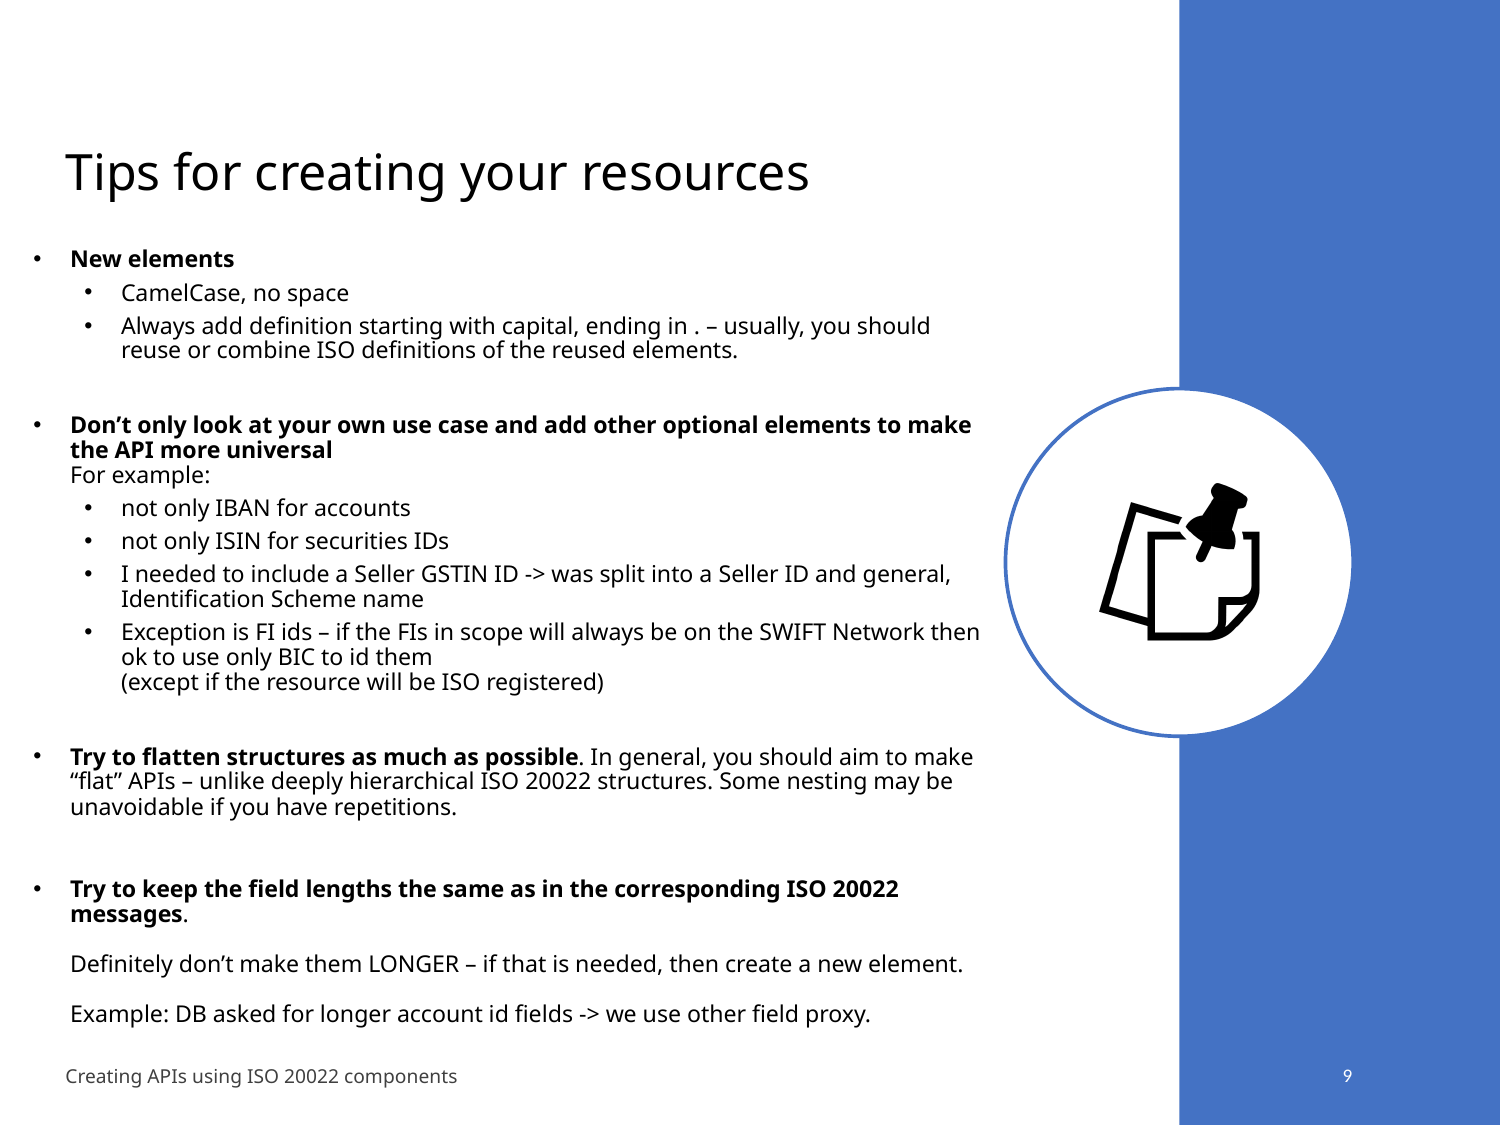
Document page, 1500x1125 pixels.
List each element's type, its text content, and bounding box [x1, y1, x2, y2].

footer Creating APIs using ISO 20022 components [50, 1053, 653, 1099]
text_box [1004, 387, 1355, 738]
slide_number 9 [1242, 1052, 1368, 1098]
list New elements CamelCase, no space Always add definition starting with capital, ending in . – usually, you should reuse or combine ISO definitions of the reused elements. Don’t only look at your own use case and add other optional elements to make the API more universal For example: not only IBAN for accounts not only ISIN for securities IDs I needed to include a Seller GSTIN ID -> was split into a Seller ID and general, Identification Scheme name Exception is FI ids – if the FIs in scope will always be on the SWIFT Network then ok to use only BIC to id them (except if the resource will be ISO registered) Try to flatten structures as much as possible. In general, you should aim to make “flat” APIs – unlike deeply hierarchical ISO 20022 structures. Some nesting may be unavoidable if you have repetitions. Try to keep the field lengths the same as in the corresponding ISO 20022 messages. Definitely don’t make them LONGER – if that is needed, then create a new element. Example: DB asked for longer account id fields -> we use other field proxy. [18, 240, 1000, 1037]
title Tips for creating your resources [50, 126, 970, 223]
text_box [1178, 0, 1500, 1125]
picture [1086, 469, 1275, 658]
